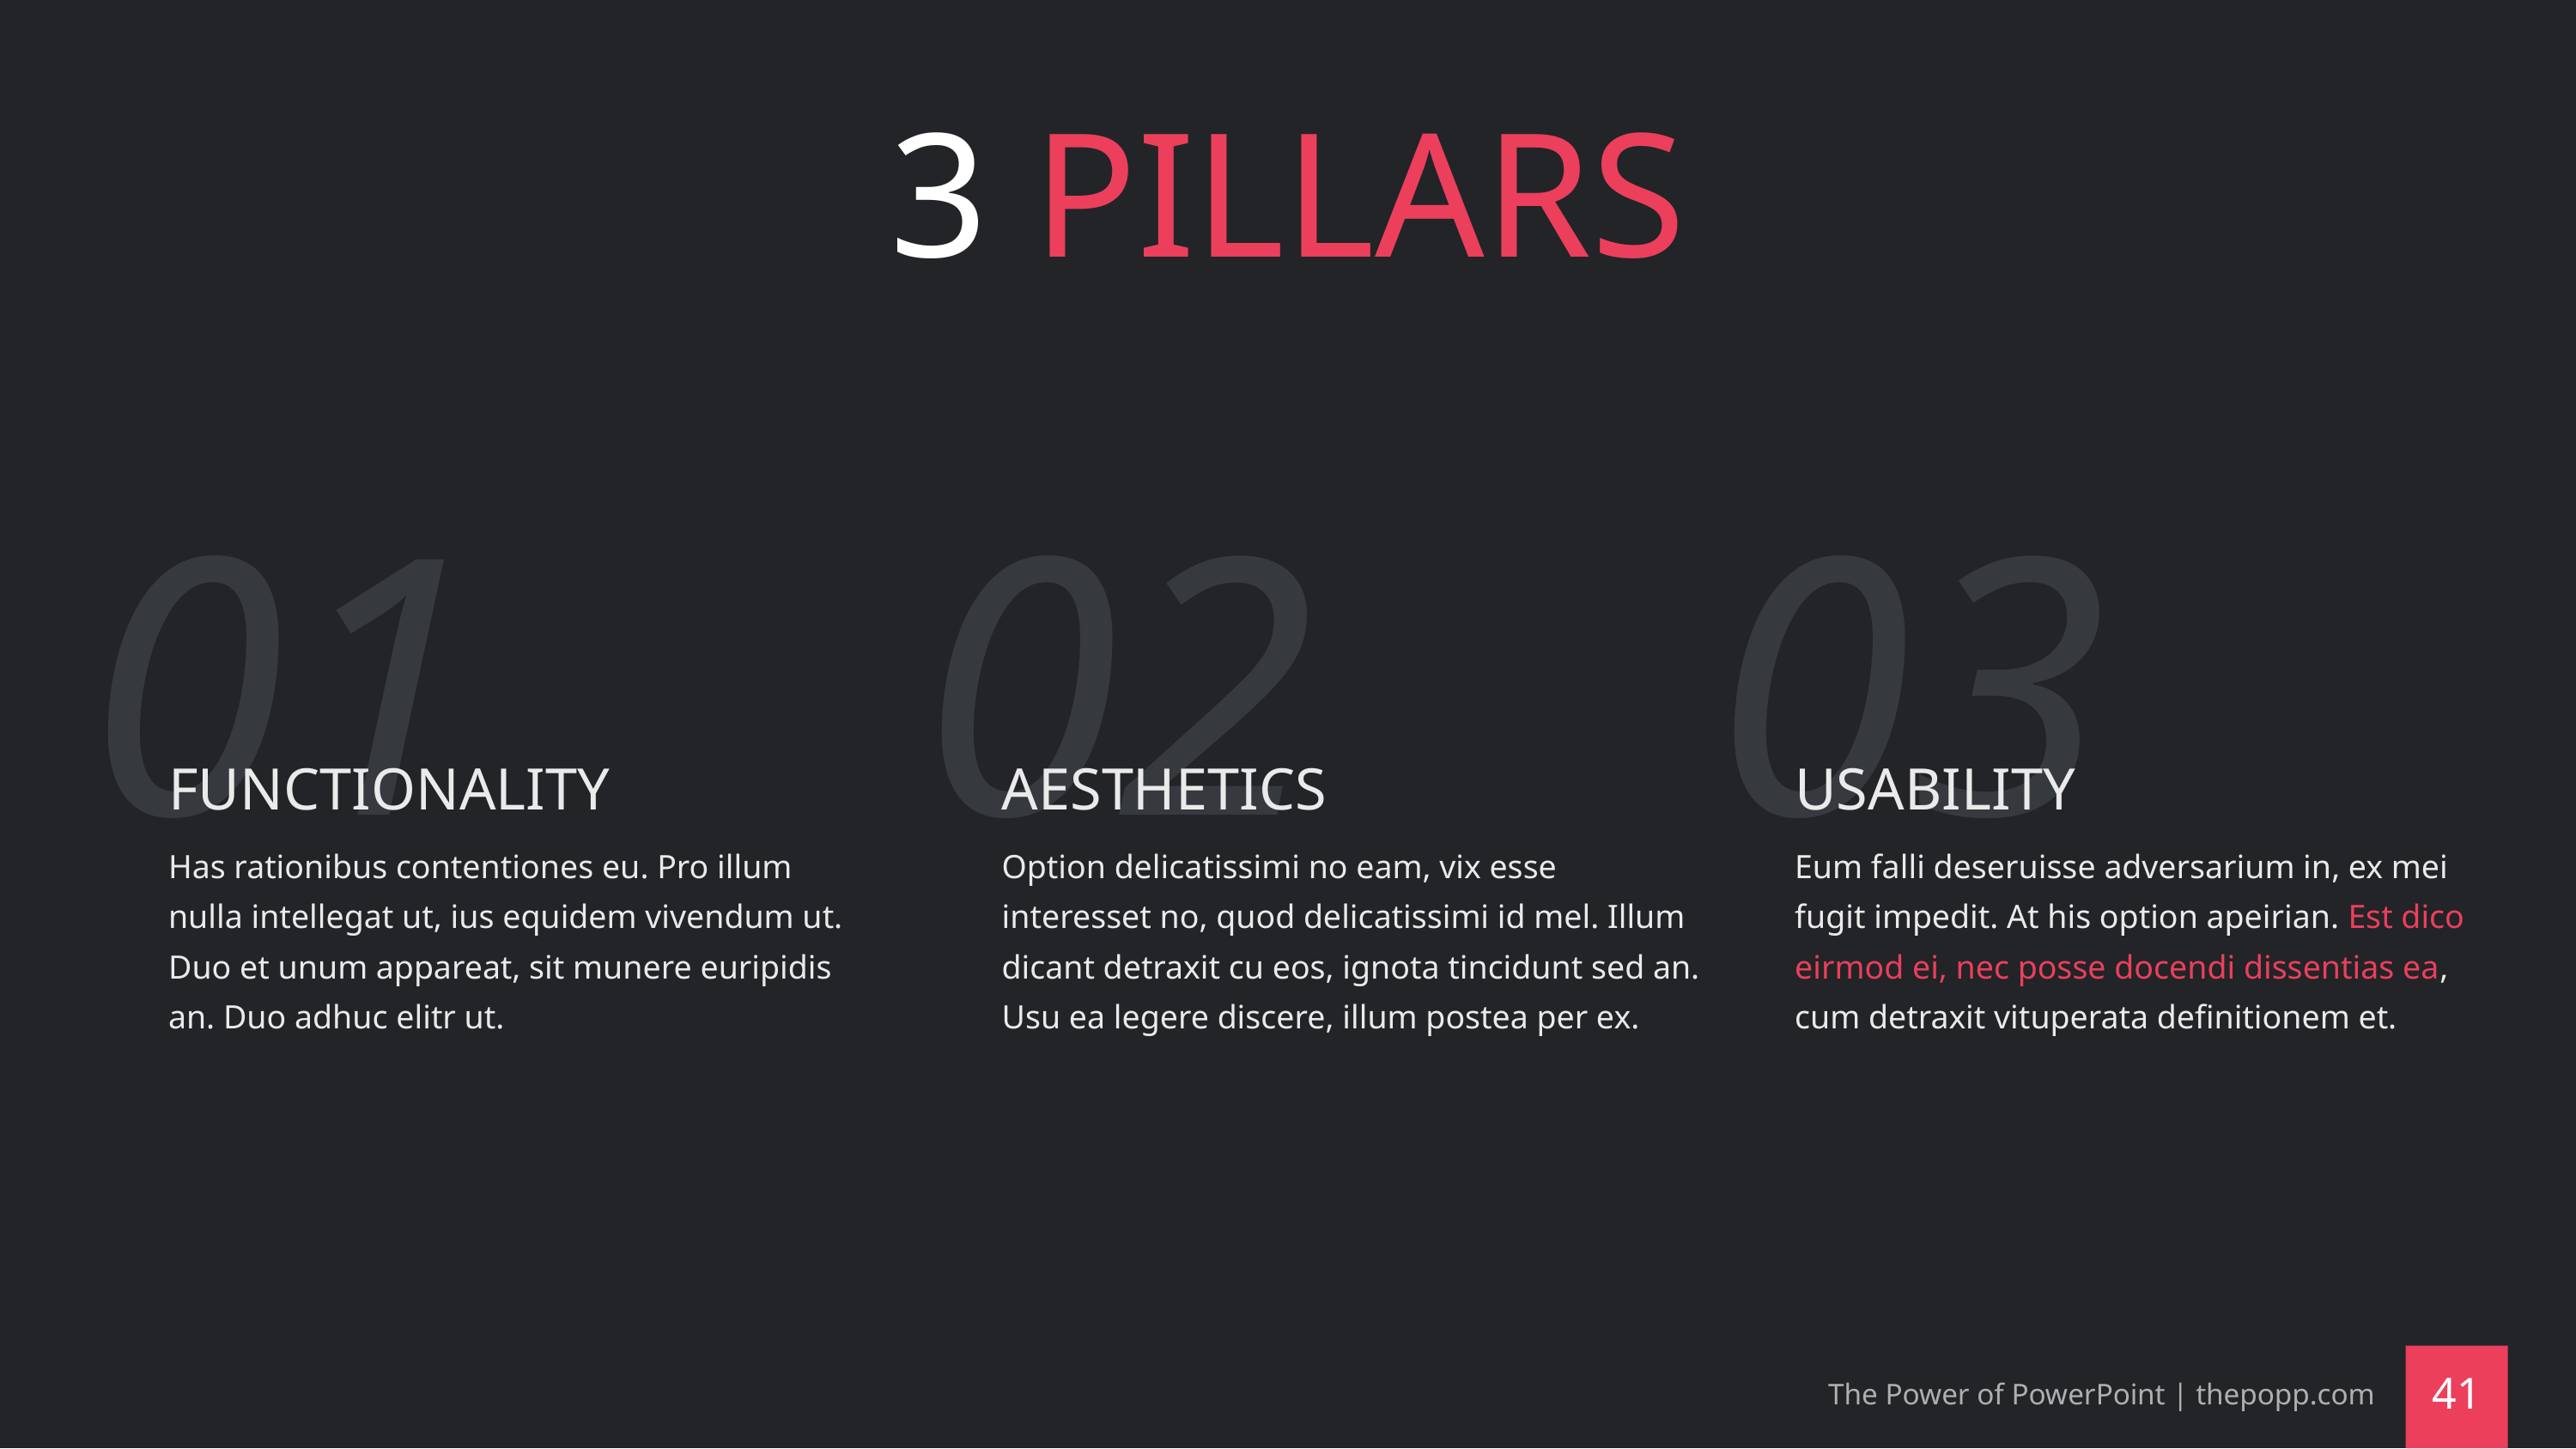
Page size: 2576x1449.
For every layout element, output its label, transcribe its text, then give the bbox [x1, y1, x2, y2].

list 02 [908, 485, 1339, 858]
list AESTHETICS [988, 731, 1701, 828]
footer The Power of PowerPoint | thepopp.com [1519, 1356, 2389, 1434]
list 03 [1701, 485, 2132, 858]
list 01 [75, 485, 506, 858]
list USABILITY [1782, 731, 2509, 828]
list Eum falli deseruisse adversarium in, ex mei fugit impedit. At his option apeirian. Est dico eirmod ei, nec posse docendi dissentias ea, cum detraxit vituperata definitionem et. [1782, 828, 2509, 1074]
list FUNCTIONALITY [155, 731, 883, 828]
list Option delicatissimi no eam, vix esse interesset no, quod delicatissimi id mel. Illum dicant detraxit cu eos, ignota tincidunt sed an. Usu ea legere discere, illum postea per ex. [988, 828, 1716, 1074]
list Has rationibus contentiones eu. Pro illum nulla intellegat ut, ius equidem vivendum ut. Duo et unum appareat, sit munere euripidis an. Duo adhuc elitr ut. [155, 828, 883, 1074]
title 3 PILLARS [109, 75, 2467, 302]
slide_number 41 [2404, 1356, 2509, 1434]
